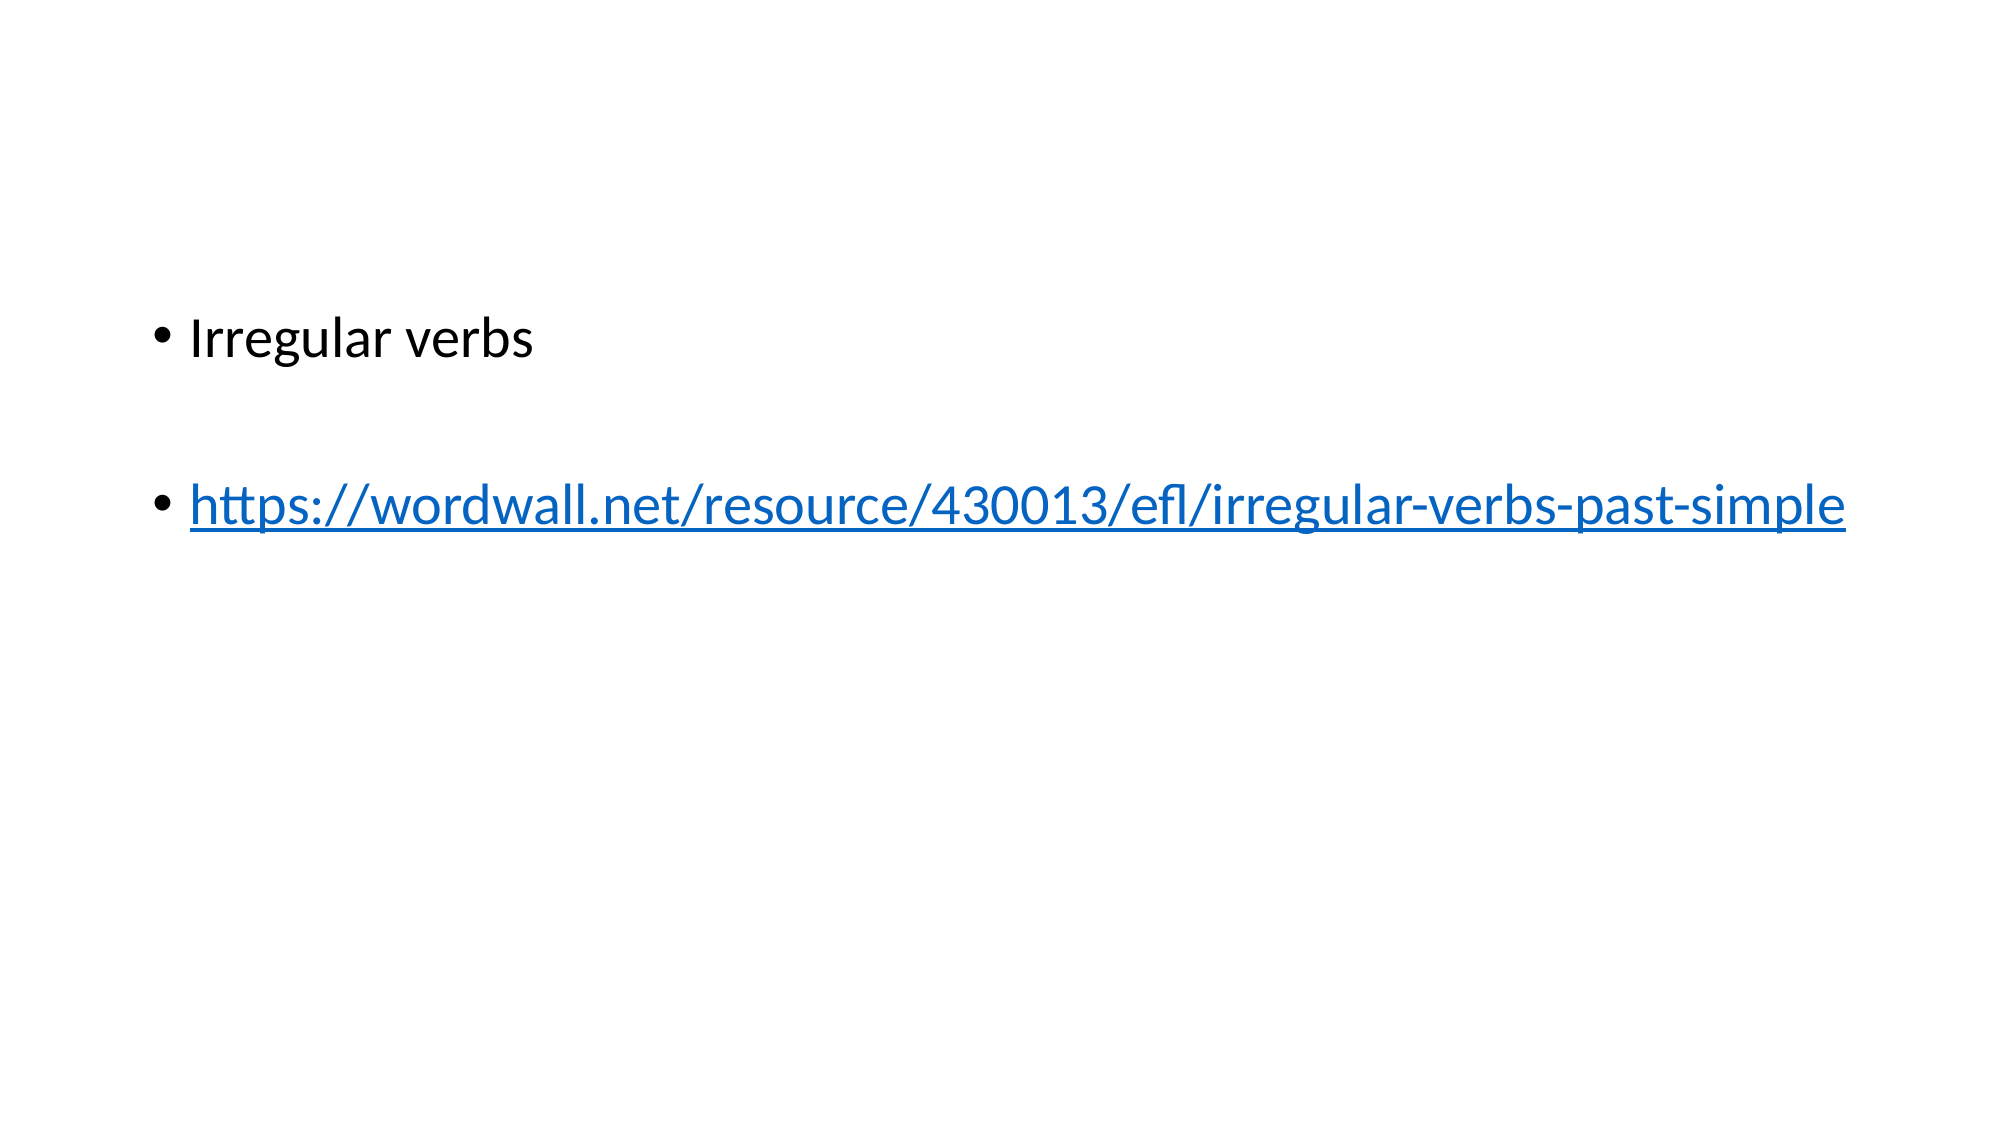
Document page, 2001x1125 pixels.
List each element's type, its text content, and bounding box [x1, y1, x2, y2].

list Irregular verbs https://wordwall.net/resource/430013/efl/irregular-verbs-past-simple [137, 299, 1863, 1014]
